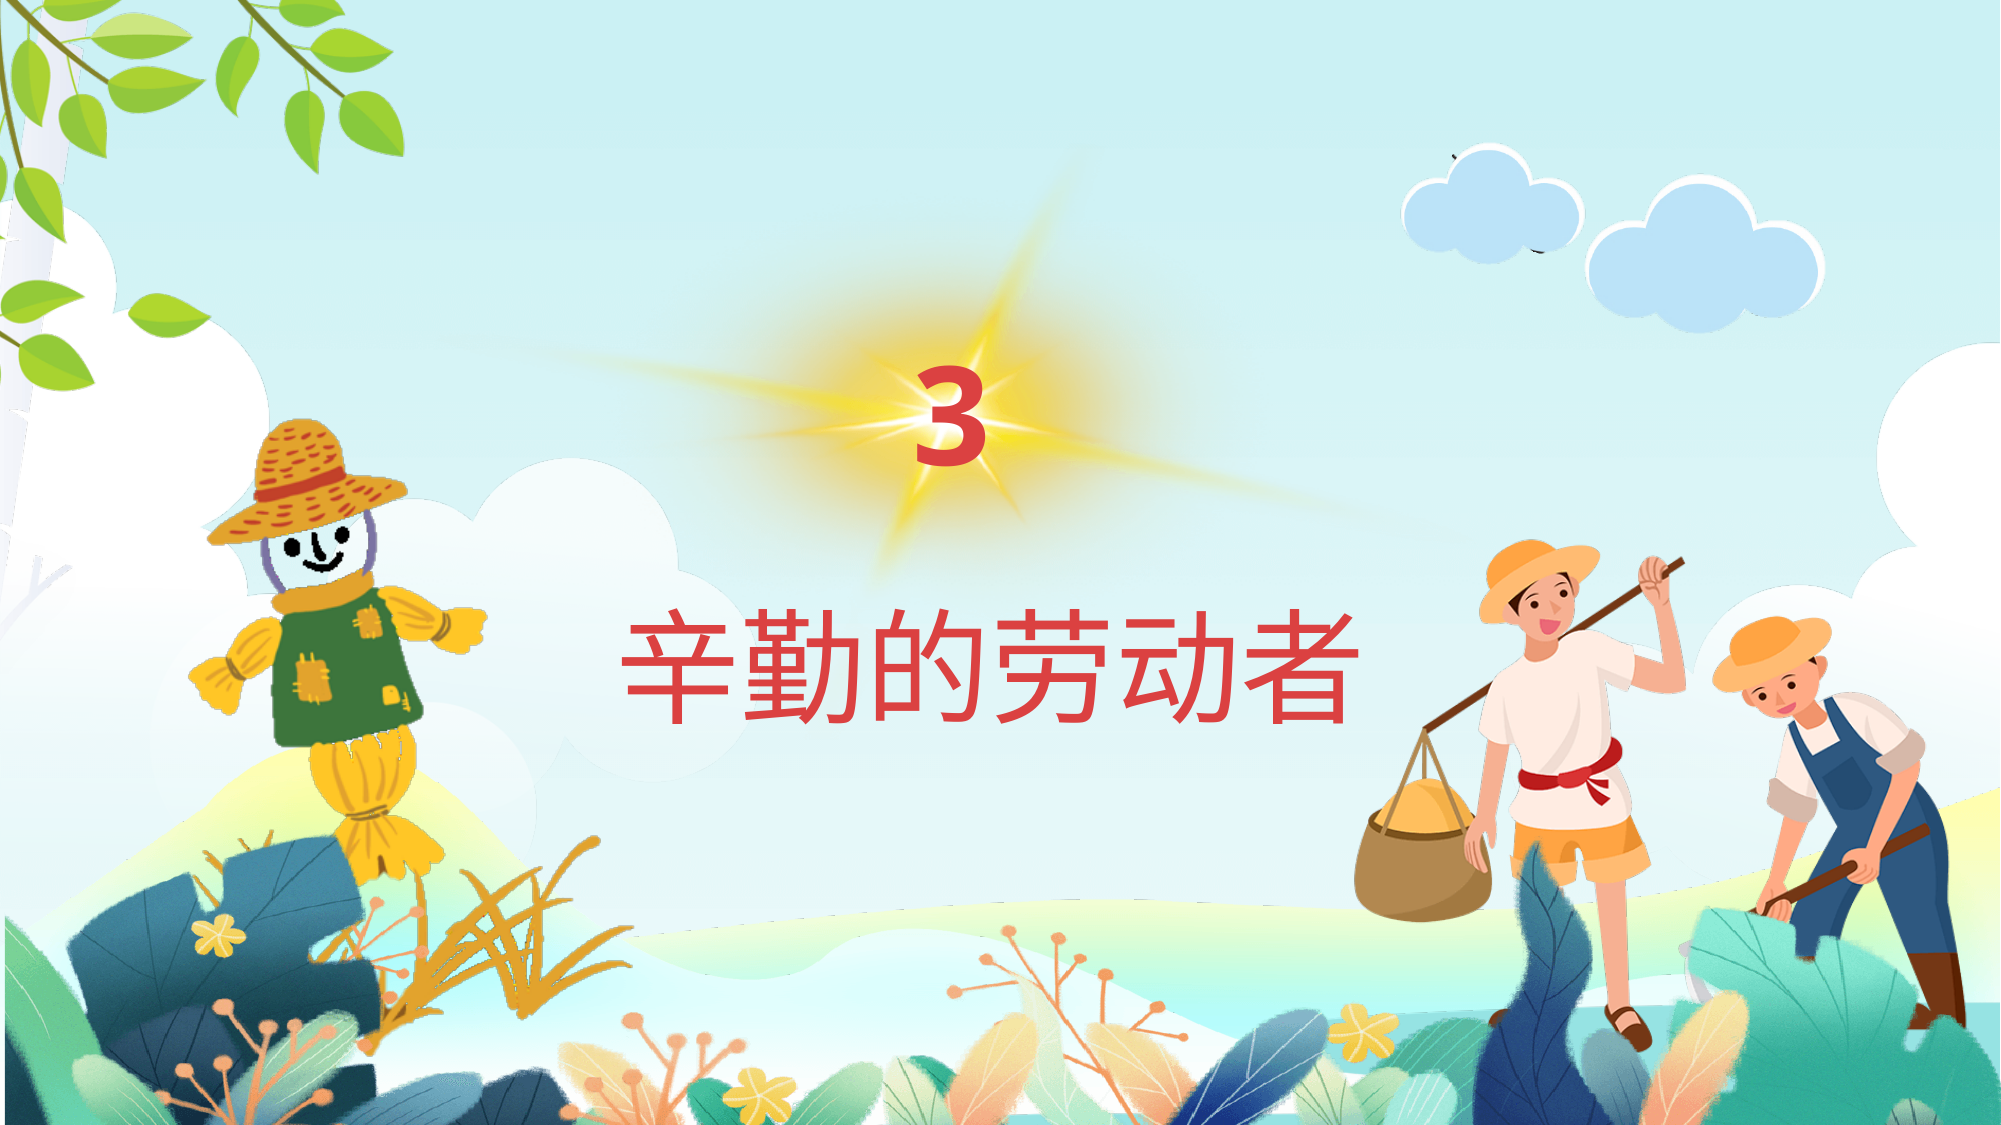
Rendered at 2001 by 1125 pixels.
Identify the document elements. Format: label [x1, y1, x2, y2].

picture [0, 0, 2001, 1125]
text_box [291, 0, 1709, 916]
